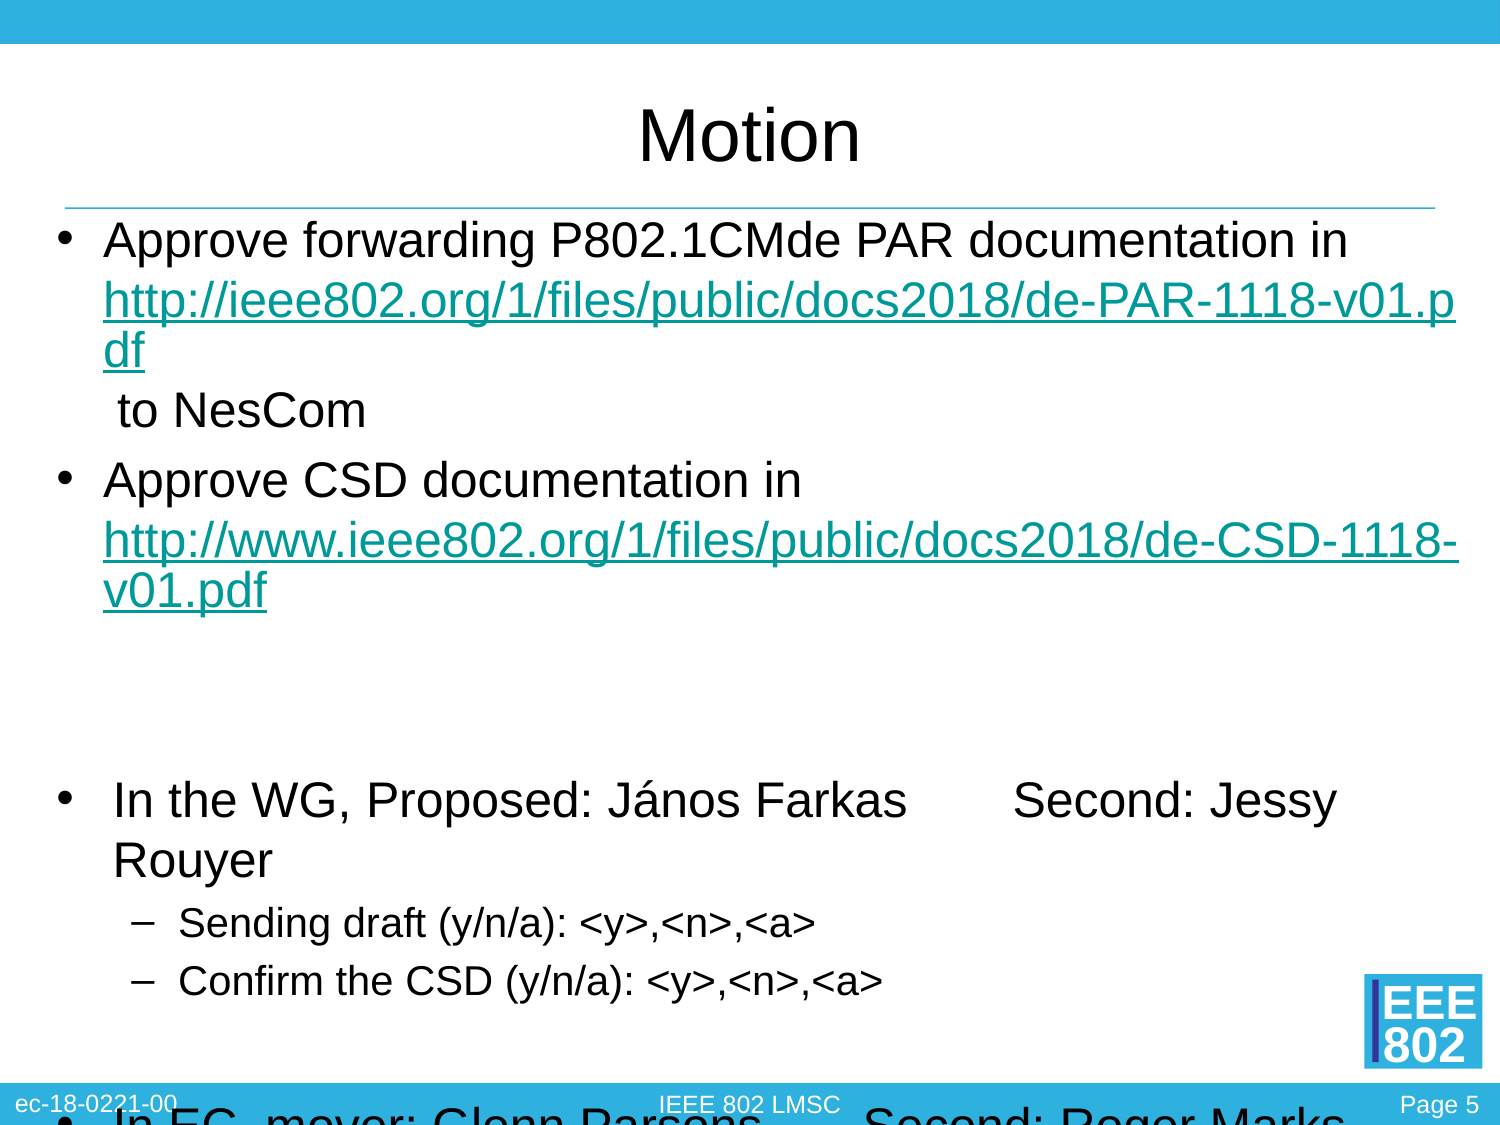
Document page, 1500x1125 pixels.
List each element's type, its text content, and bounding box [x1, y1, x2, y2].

list Approve forwarding P802.1CMde PAR documentation in http://ieee802.org/1/files/public/docs2018/de-PAR-1118-v01.pdf to NesCom Approve CSD documentation in http://www.ieee802.org/1/files/public/docs2018/de-CSD-1118-v01.pdf In the WG, Proposed: János Farkas Second: Jessy Rouyer Sending draft (y/n/a): <y>,<n>,<a> Confirm the CSD (y/n/a): <y>,<n>,<a> In EC, mover: Glenn Parsons Second: Roger Marks (y/n/a): <y>,<n>,<a> [41, 200, 1488, 1018]
title Motion [75, 66, 1425, 197]
